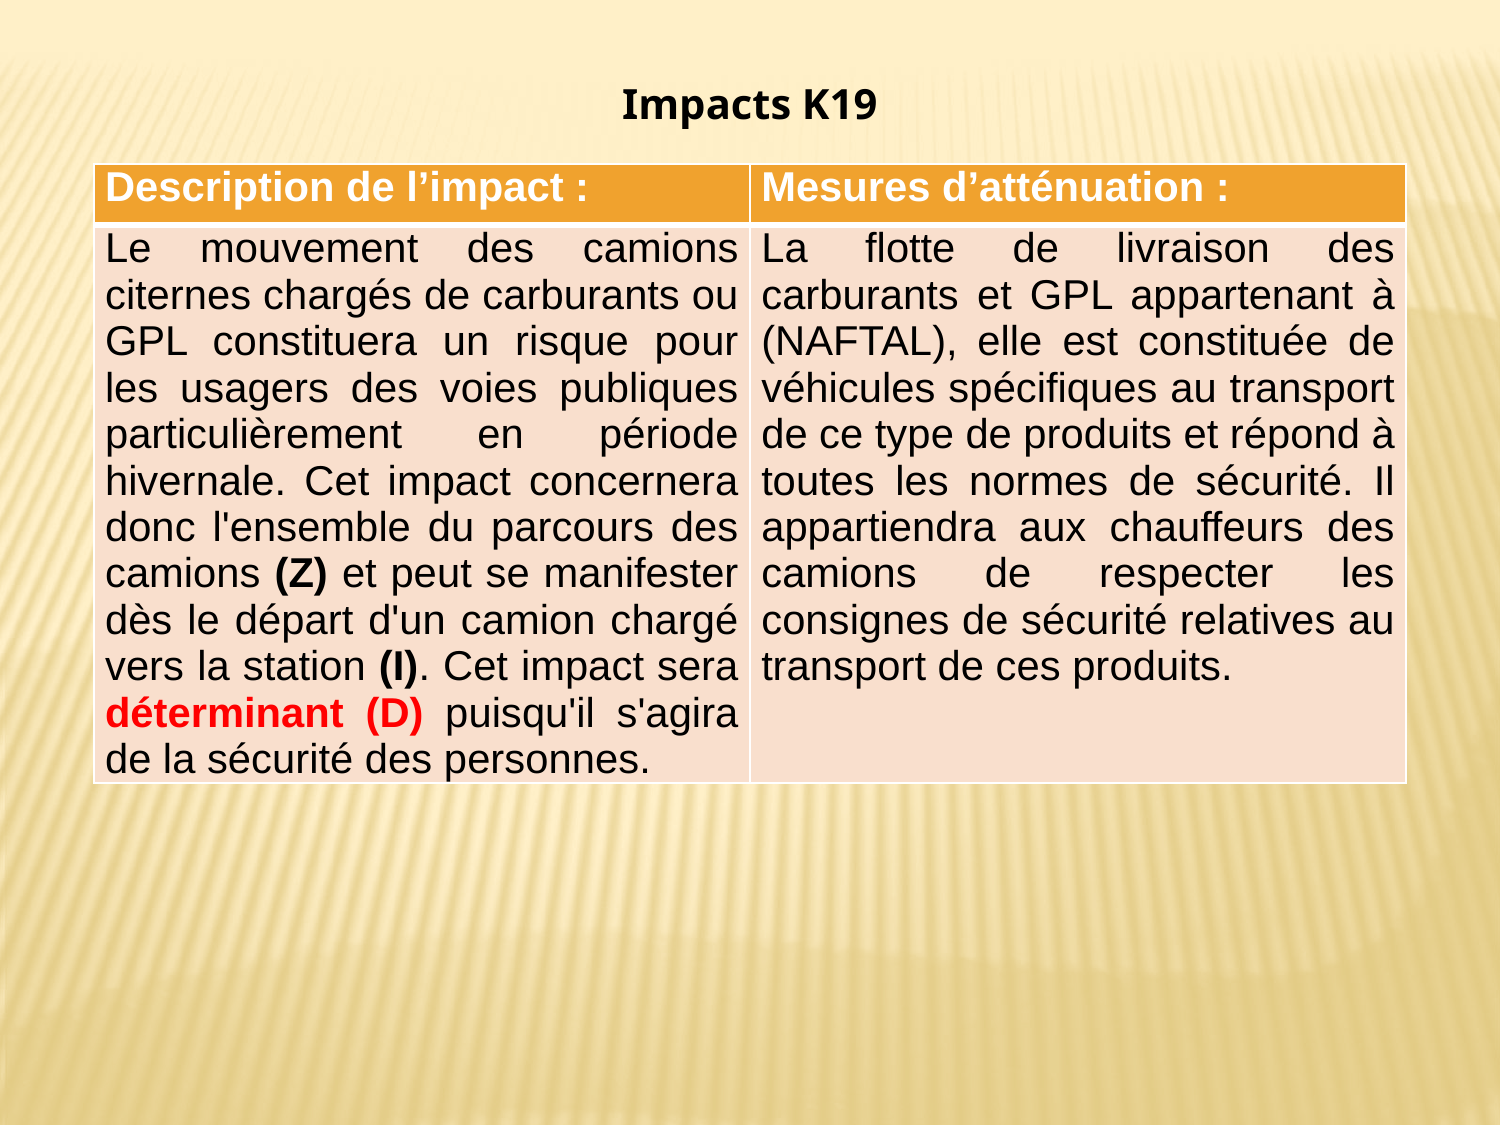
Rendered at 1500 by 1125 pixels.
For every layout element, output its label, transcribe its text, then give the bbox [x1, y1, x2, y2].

text_box Impacts K19 [480, 70, 1020, 181]
table_cell Le mouvement des camions citernes chargés de carburants ou GPL constituera un risque pour les usagers des voies publiques particulièrement en période hivernale. Cet impact concernera donc l'ensemble du parcours des camions (Z) et peut se manifester dès le départ d'un camion chargé vers la station (I). Cet impact sera déterminant (D) puisqu'il s'agira de la sécurité des personnes. [95, 228, 749, 782]
table_cell La flotte de livraison des carburants et GPL appartenant à (NAFTAL), elle est constituée de véhicules spécifiques au transport de ce type de produits et répond à toutes les normes de sécurité. Il appartiendra aux chauffeurs des camions de respecter les consignes de sécurité relatives au transport de ces produits. [751, 228, 1405, 782]
table_header Mesures d’atténuation : [751, 165, 1405, 222]
table_header Description de l’impact : [95, 165, 749, 222]
